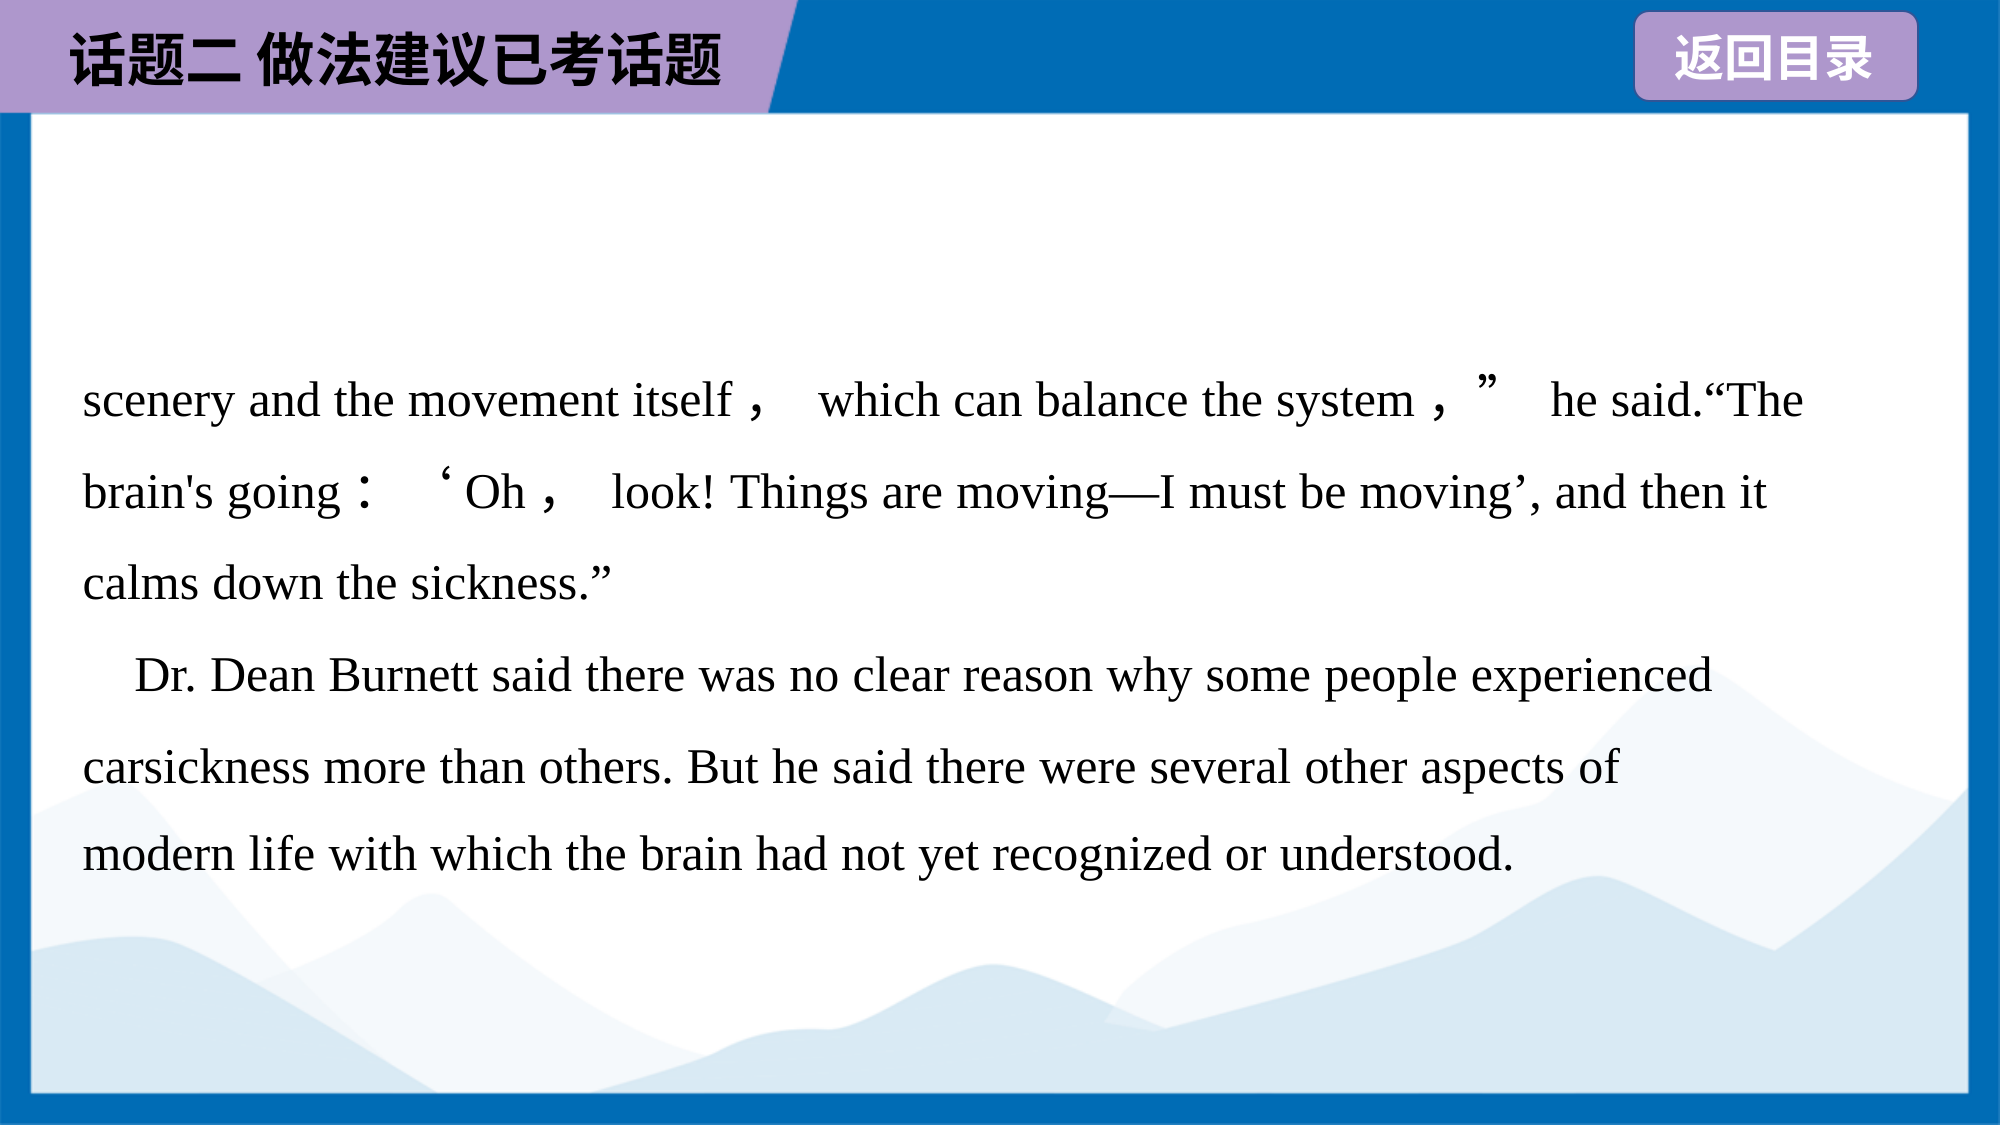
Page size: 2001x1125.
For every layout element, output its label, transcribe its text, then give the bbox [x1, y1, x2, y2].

picture [0, 0, 2000, 1125]
text_box scenery and the movement itself， which can balance the system，” he said.“The brain's going：‘Oh， look! Things are moving—I must be moving’, and then it calms down the sickness.” Dr. Dean Burnett said there was no clear reason why some people experienced carsickness more than others. But he said there were several other aspects of modern life with which the brain had not yet recognized or understood. [82, 334, 1917, 871]
